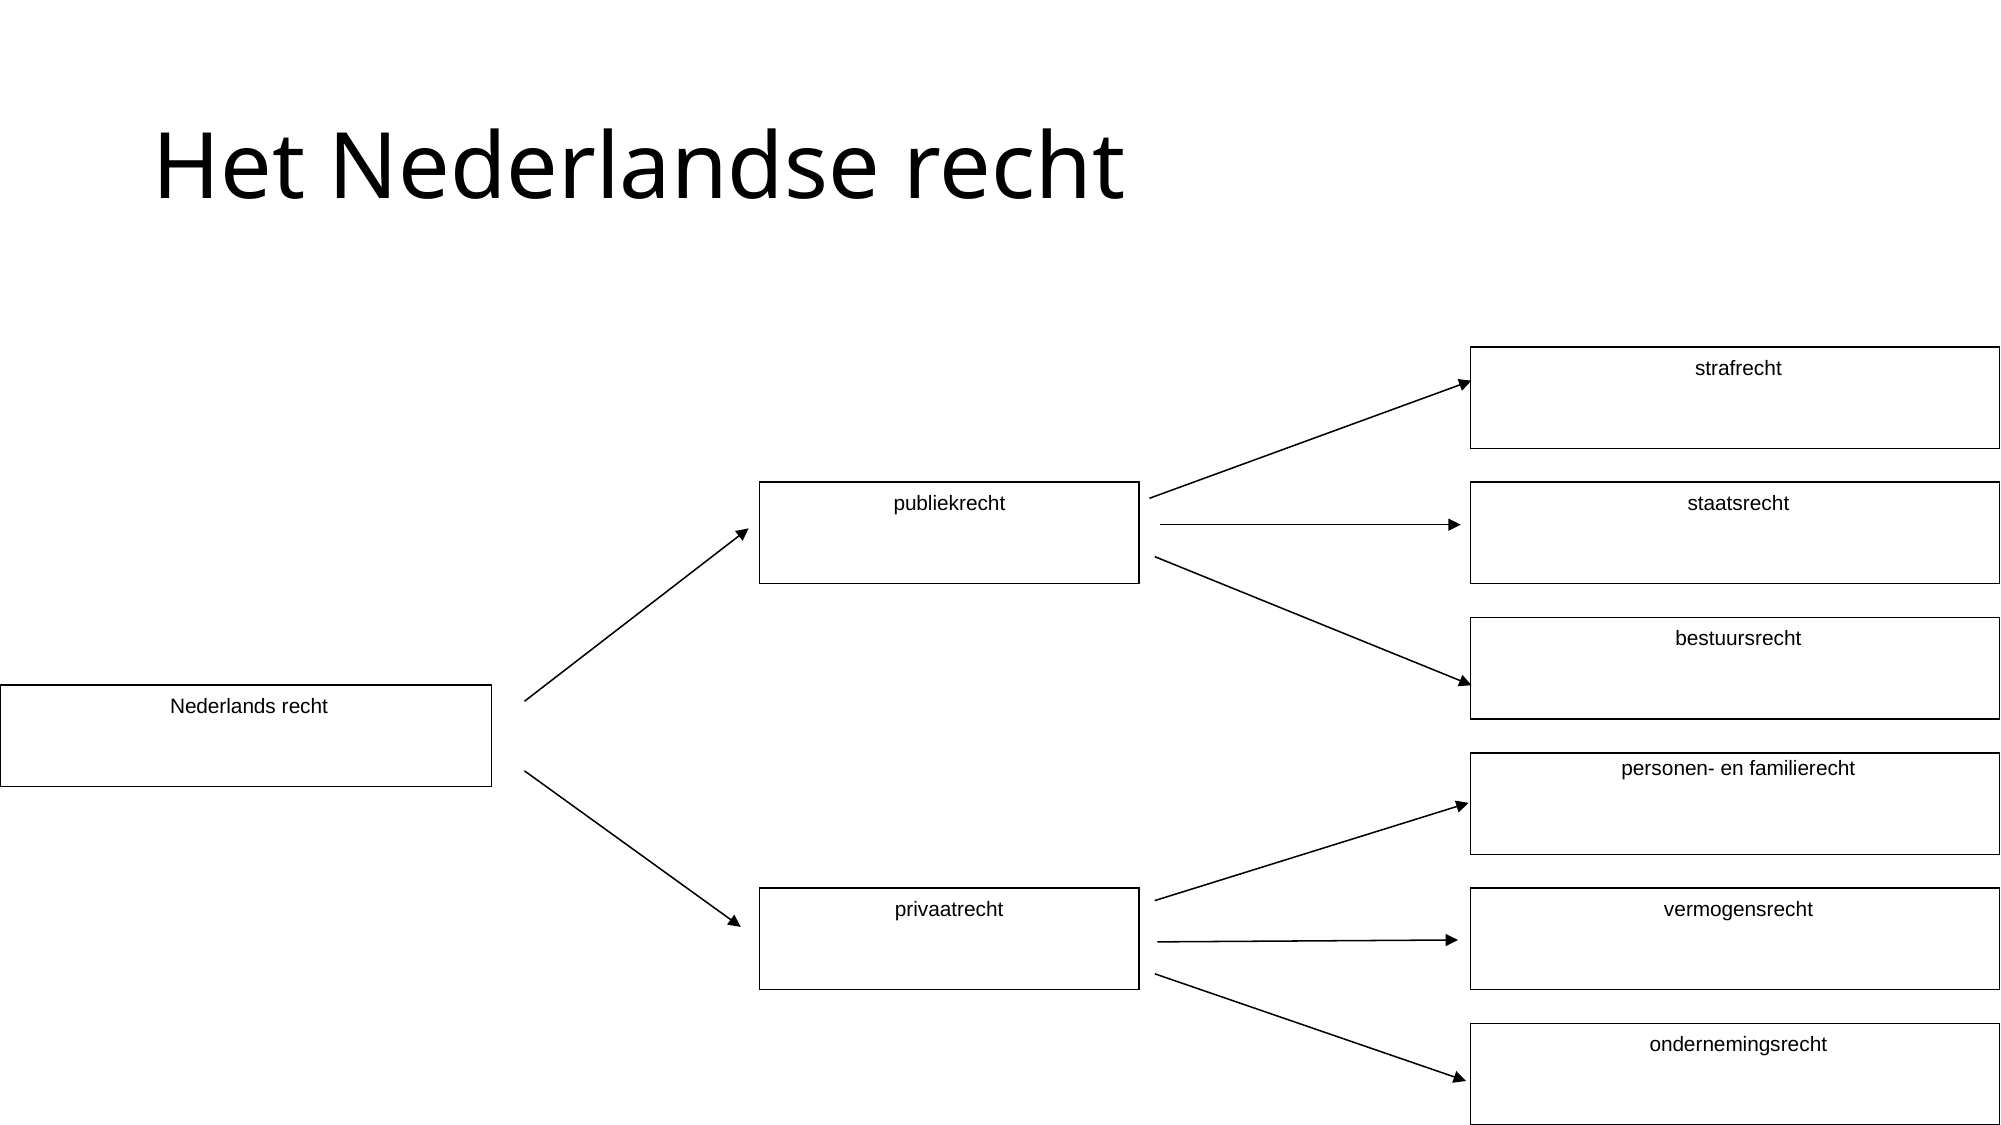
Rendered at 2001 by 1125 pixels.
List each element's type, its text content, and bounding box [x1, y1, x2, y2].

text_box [0, 346, 2000, 1125]
title Het Nederlandse recht [137, 59, 1863, 278]
